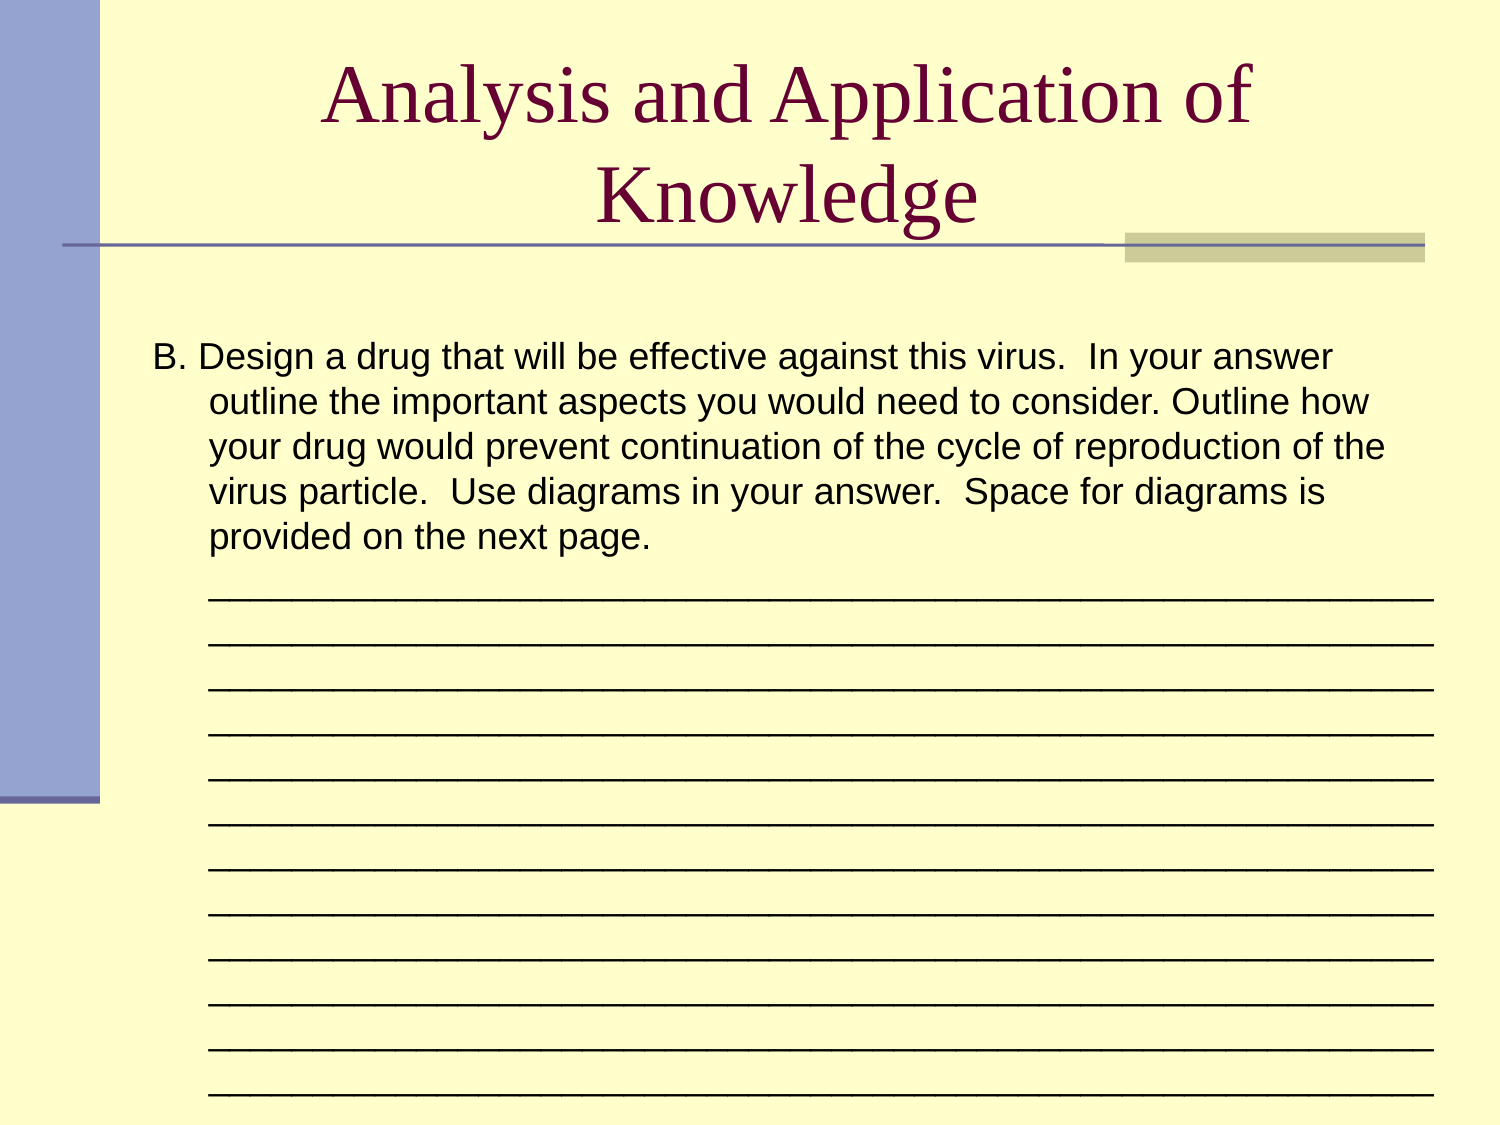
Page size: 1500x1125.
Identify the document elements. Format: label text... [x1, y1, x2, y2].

list B. Design a drug that will be effective against this virus. In your answer outline the important aspects you would need to consider. Outline how your drug would prevent continuation of the cycle of reproduction of the virus particle. Use diagrams in your answer. Space for diagrams is provided on the next page. ________________________________________________________________________________________________________________________________________________________________________________________________________________________________________________________________________________________________________________________________________________________________________________________________________________________________________________________________________________________________________________________________________________________________________________________________________________________________________________________________________________________________________________________________________________________ [137, 324, 1451, 1013]
title Analysis and Application of Knowledge [149, 45, 1426, 234]
